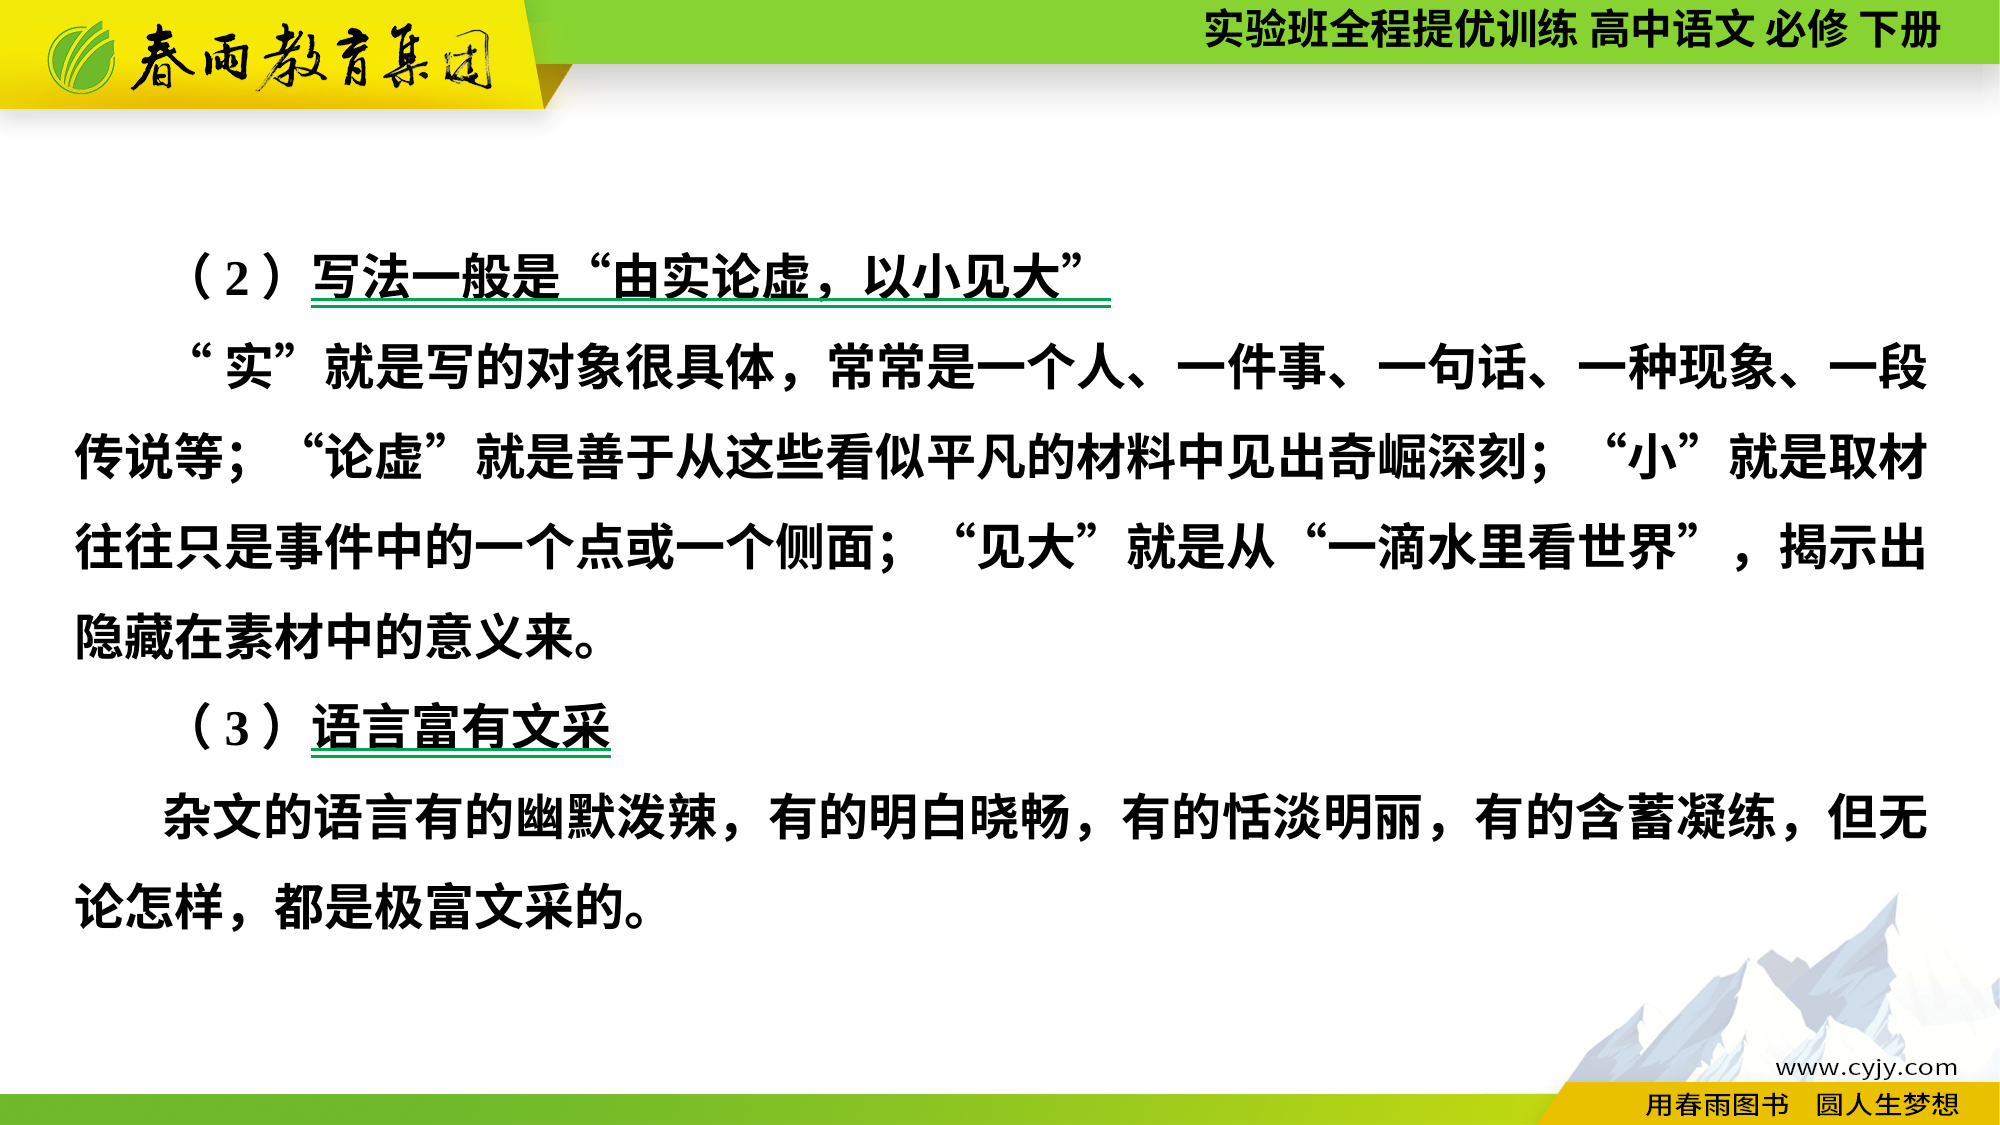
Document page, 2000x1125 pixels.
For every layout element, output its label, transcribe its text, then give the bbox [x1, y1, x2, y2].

list （2）写法一般是“由实论虚，以小见大” “实”就是写的对象很具体，常常是一个人、一件事、一句话、一种现象、一段传说等；“论虚”就是善于从这些看似平凡的材料中见出奇崛深刻；“小”就是取材往往只是事件中的一个点或一个侧面；“见大”就是从“一滴水里看世界”，揭示出隐藏在素材中的意义来。 （3）语言富有文采 杂文的语言有的幽默泼辣，有的明白晓畅，有的恬淡明丽，有的含蓄凝练，但无论怎样，都是极富文采的。 [59, 208, 1944, 939]
picture [0, 0, 2000, 1125]
